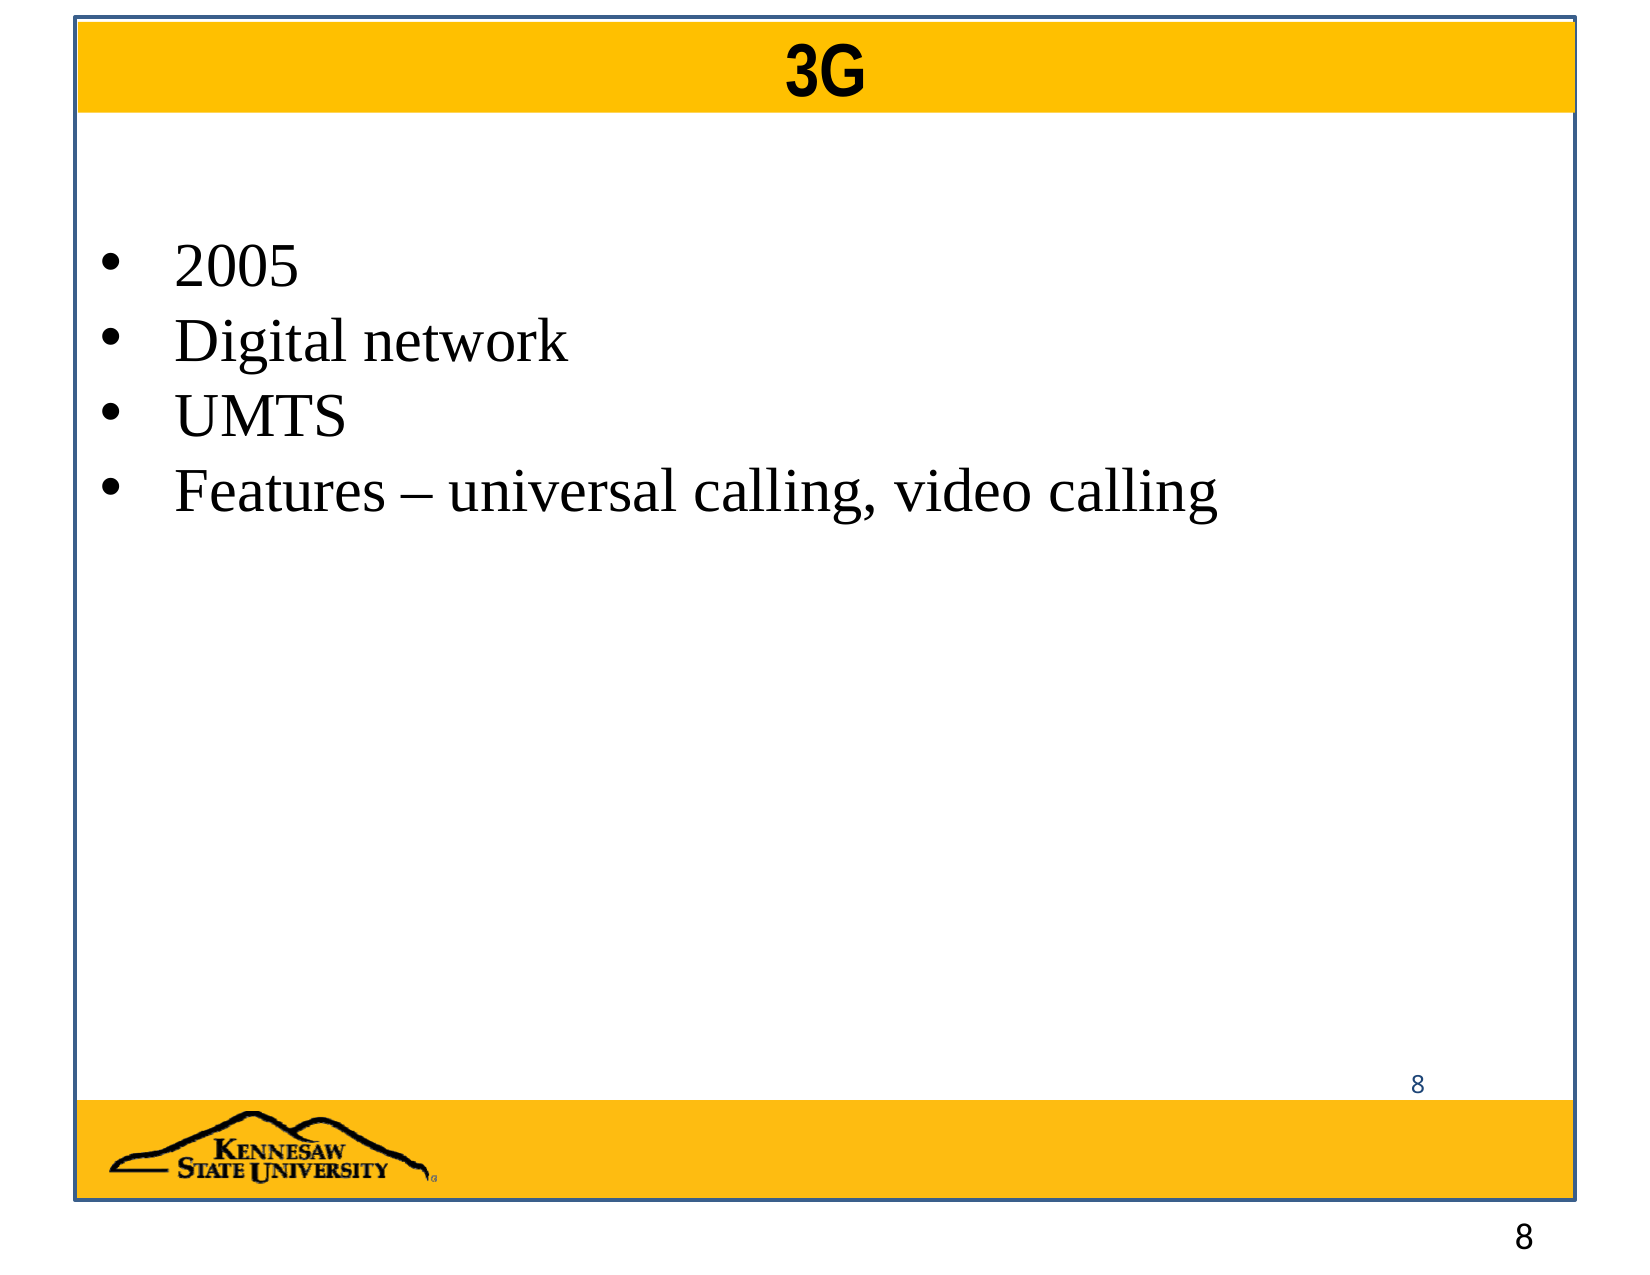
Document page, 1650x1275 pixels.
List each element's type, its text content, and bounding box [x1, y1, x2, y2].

picture [108, 1111, 437, 1184]
slide_number 8 [1299, 1042, 1425, 1103]
list 2005 Digital network UMTS Features – universal calling, video calling [99, 223, 1550, 603]
title 3G [77, 21, 1575, 113]
